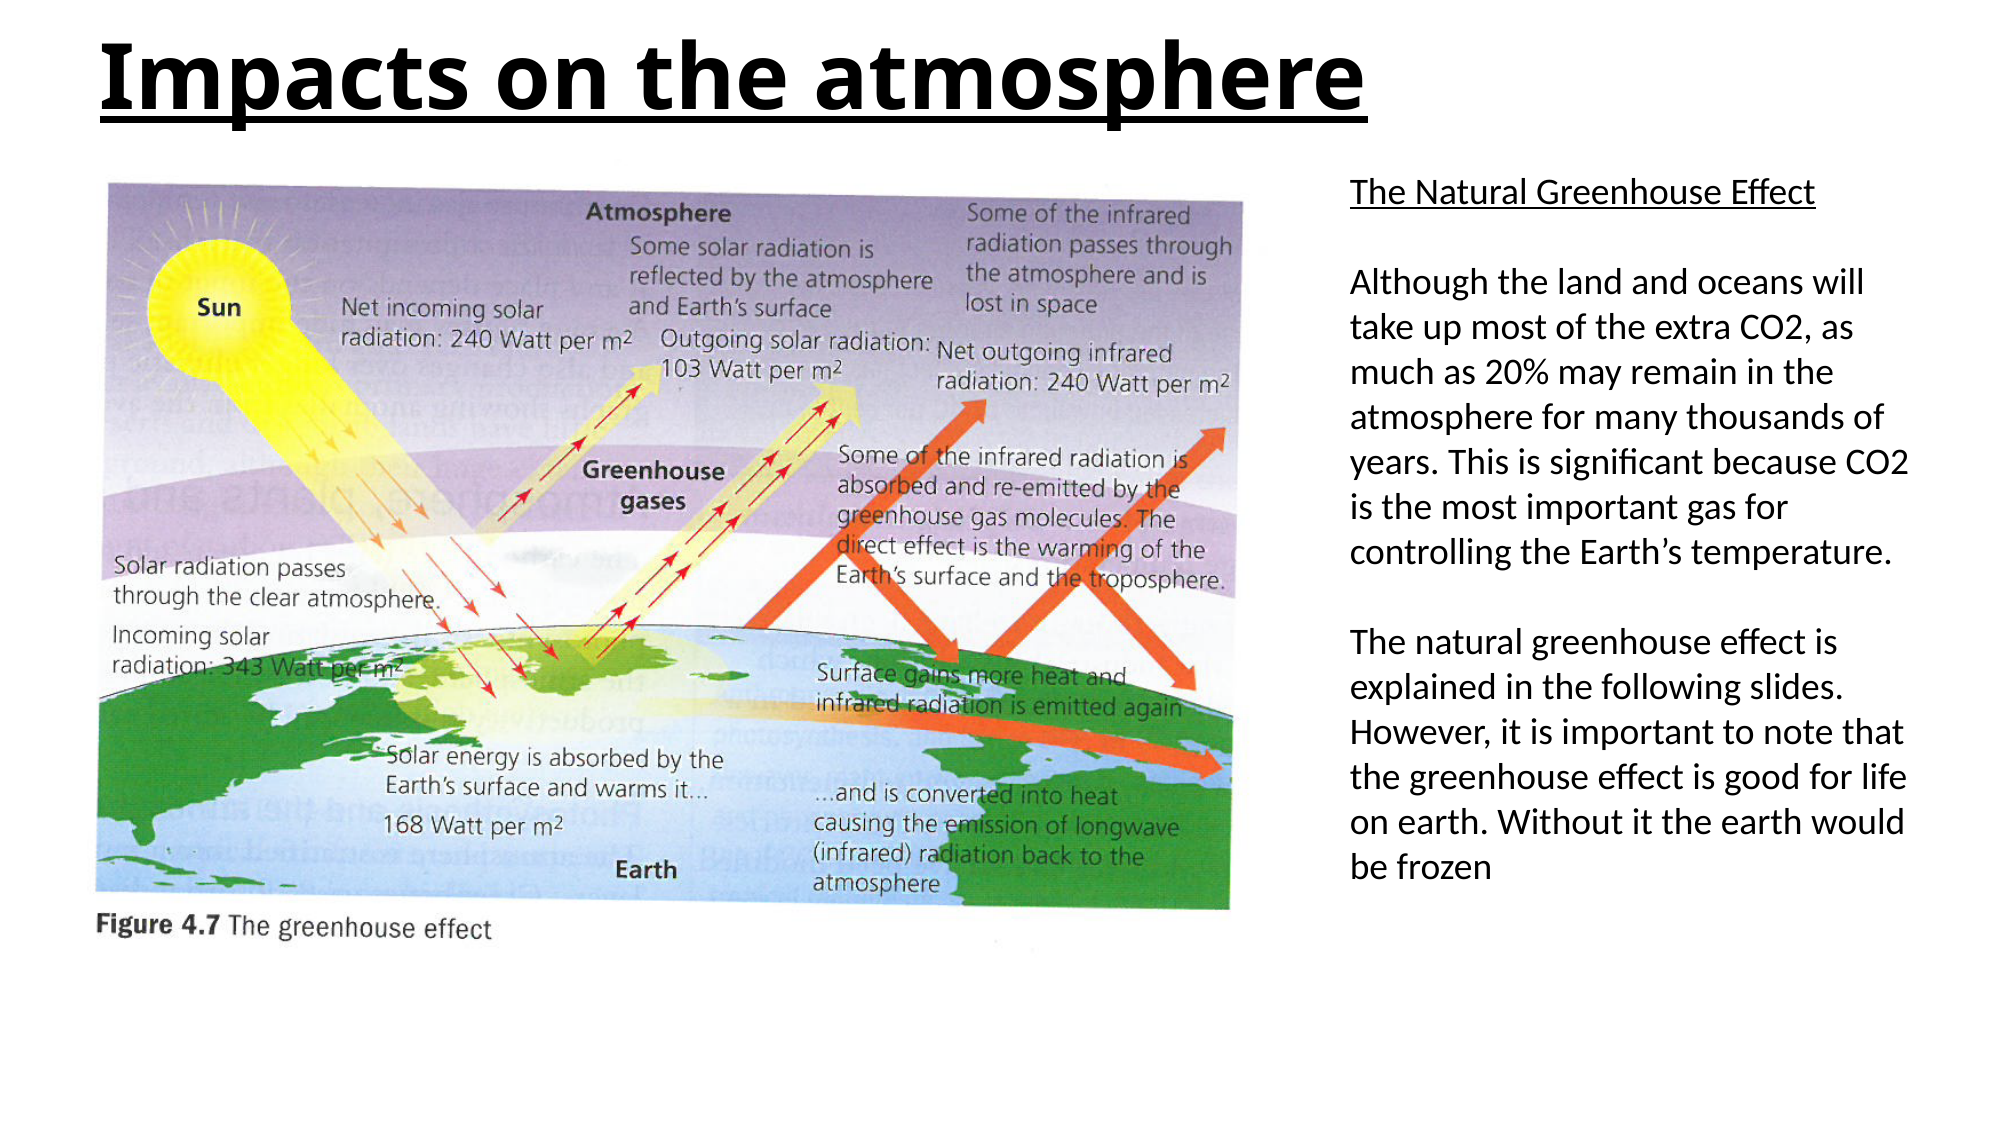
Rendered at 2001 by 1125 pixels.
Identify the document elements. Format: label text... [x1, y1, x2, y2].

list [84, 159, 1277, 965]
title Impacts on the atmosphere [84, 0, 1810, 160]
text_box The Natural Greenhouse Effect Although the land and oceans will take up most of the extra CO2, as much as 20% may remain in the atmosphere for many thousands of years. This is significant because CO2 is the most important gas for controlling the Earth’s temperature. The natural greenhouse effect is explained in the following slides. However, it is important to note that the greenhouse effect is good for life on earth. Without it the earth would be frozen [1335, 159, 1945, 895]
